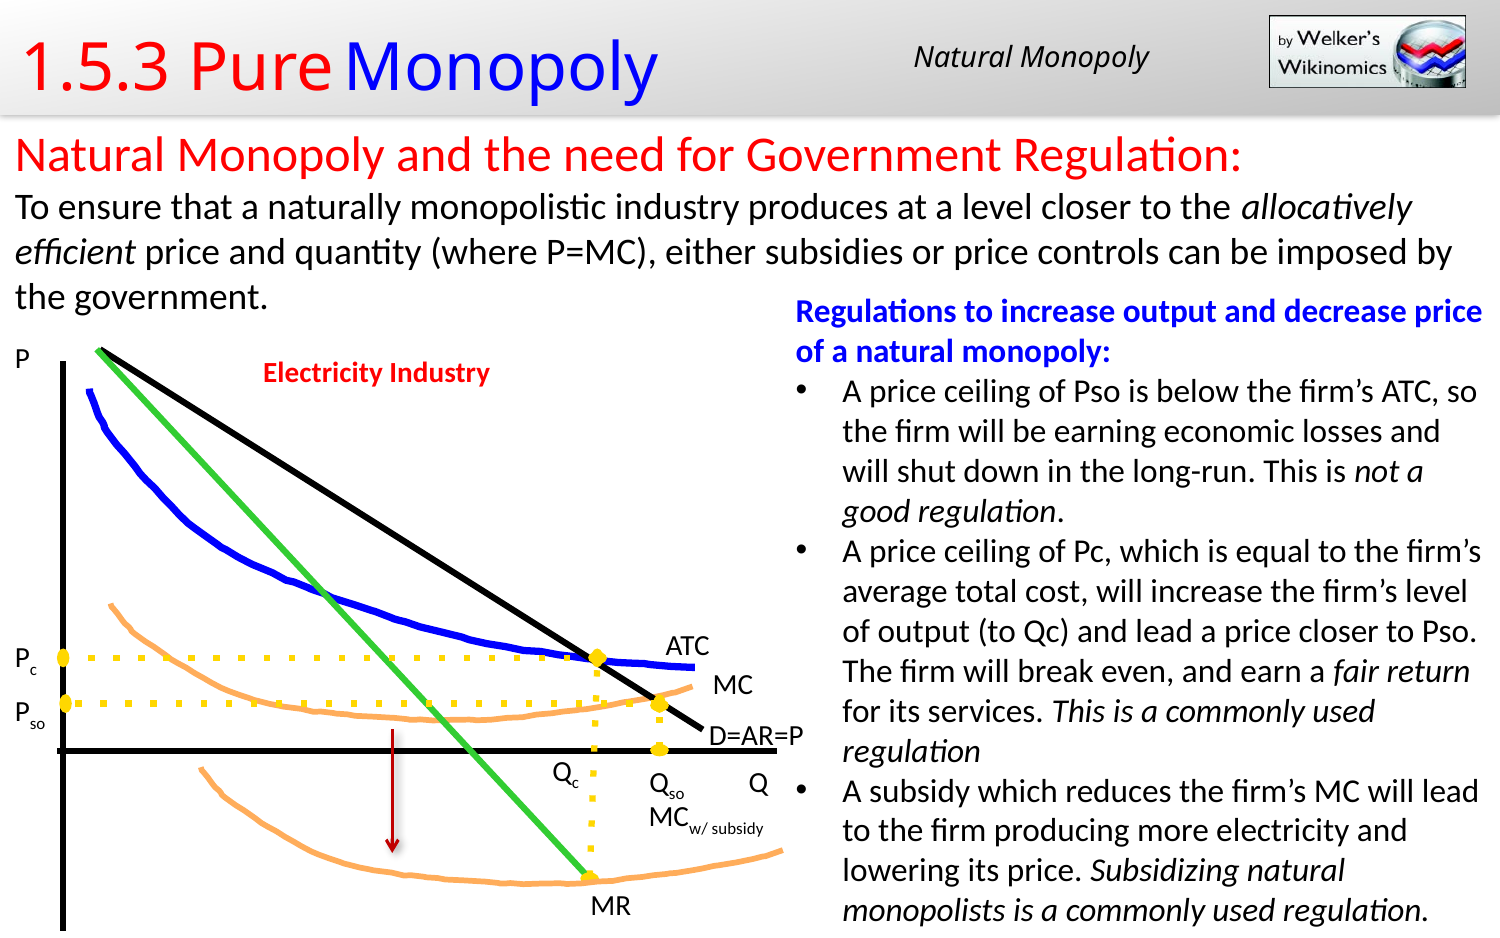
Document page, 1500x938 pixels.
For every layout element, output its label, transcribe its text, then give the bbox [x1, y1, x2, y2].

text_box Regulations to increase output and decrease price of a natural monopoly: A price ceiling of Pso is below the firm’s ATC, so the firm will be earning economic losses and will shut down in the long-run. This is not a good regulation. A price ceiling of Pc, which is equal to the firm’s average total cost, will increase the firm’s level of output (to Qc) and lead a price closer to Pso. The firm will break even, and earn a fair return for its services. This is a commonly used regulation A subsidy which reduces the firm’s MC will lead to the firm producing more electricity and lowering its price. Subsidizing natural monopolists is a commonly used regulation. [780, 282, 1500, 936]
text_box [0, 332, 863, 932]
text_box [0, 0, 1500, 115]
text_box Natural Monopoly and the need for Government Regulation: To ensure that a naturally monopolistic industry produces at a level closer to the allocatively efficient price and quantity (where P=MC), either subsidies or price controls can be imposed by the government. [0, 123, 1500, 325]
